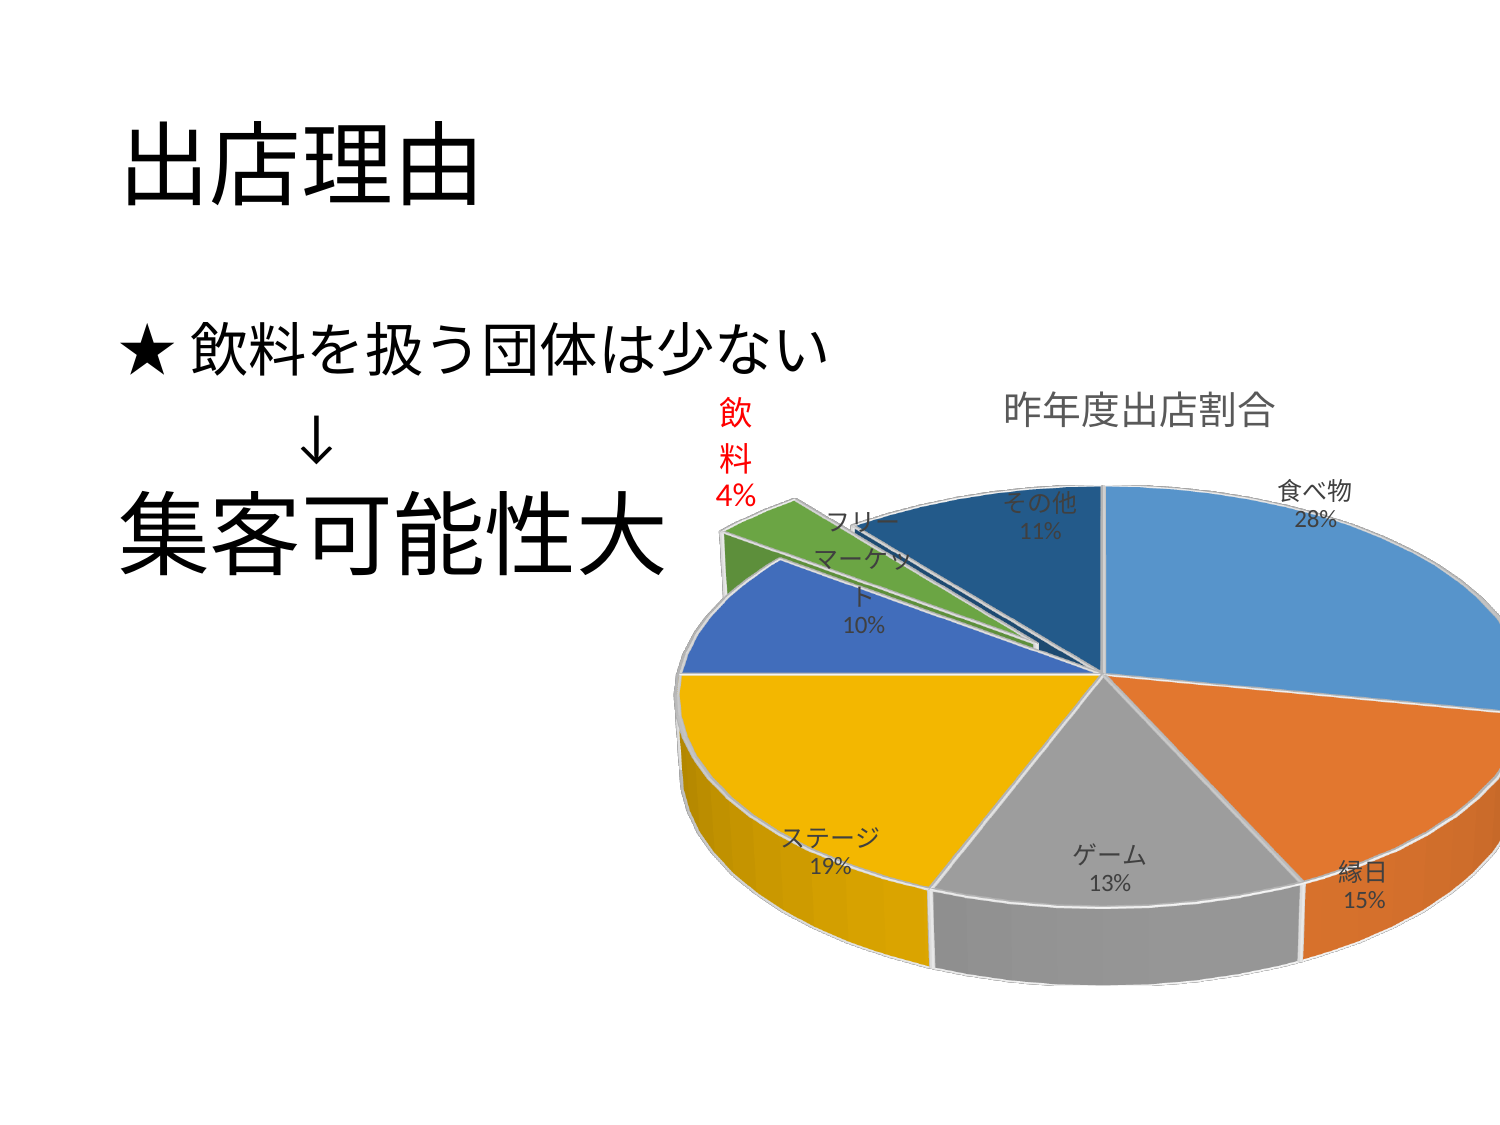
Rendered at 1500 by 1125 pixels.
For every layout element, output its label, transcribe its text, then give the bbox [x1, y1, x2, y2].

title 出店理由 [103, 59, 1397, 278]
chart [485, 277, 1500, 1125]
list ★飲料を扱う団体は少ない ↓ 集客可能性大 [103, 314, 485, 1028]
